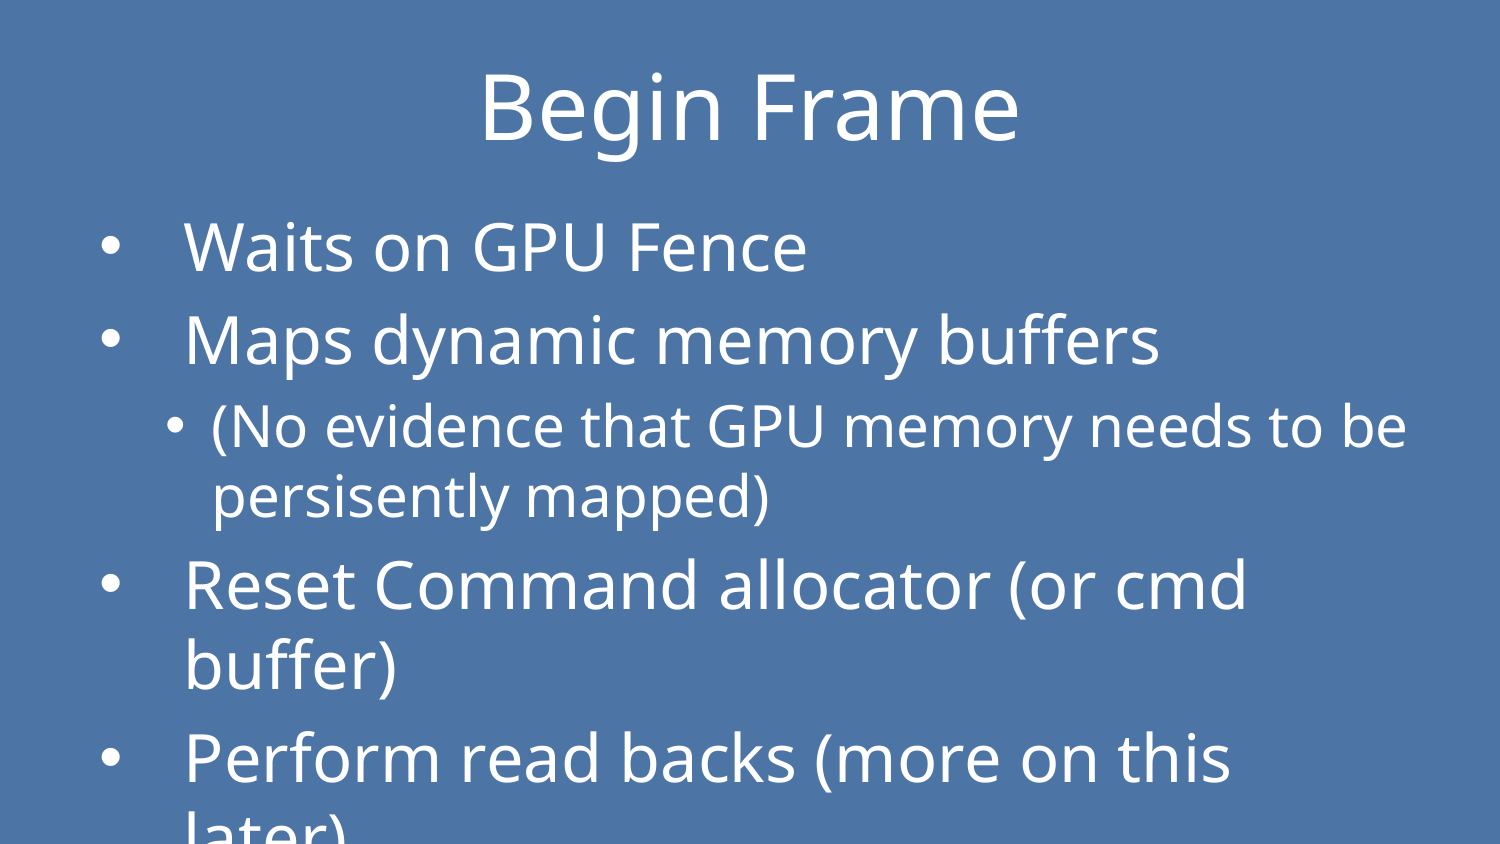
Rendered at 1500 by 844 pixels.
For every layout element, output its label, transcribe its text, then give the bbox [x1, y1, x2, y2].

title Begin Frame [75, 33, 1425, 175]
list Waits on GPU Fence Maps dynamic memory buffers (No evidence that GPU memory needs to be persisently mapped) Reset Command allocator (or cmd buffer) Perform read backs (more on this later) [75, 196, 1425, 754]
